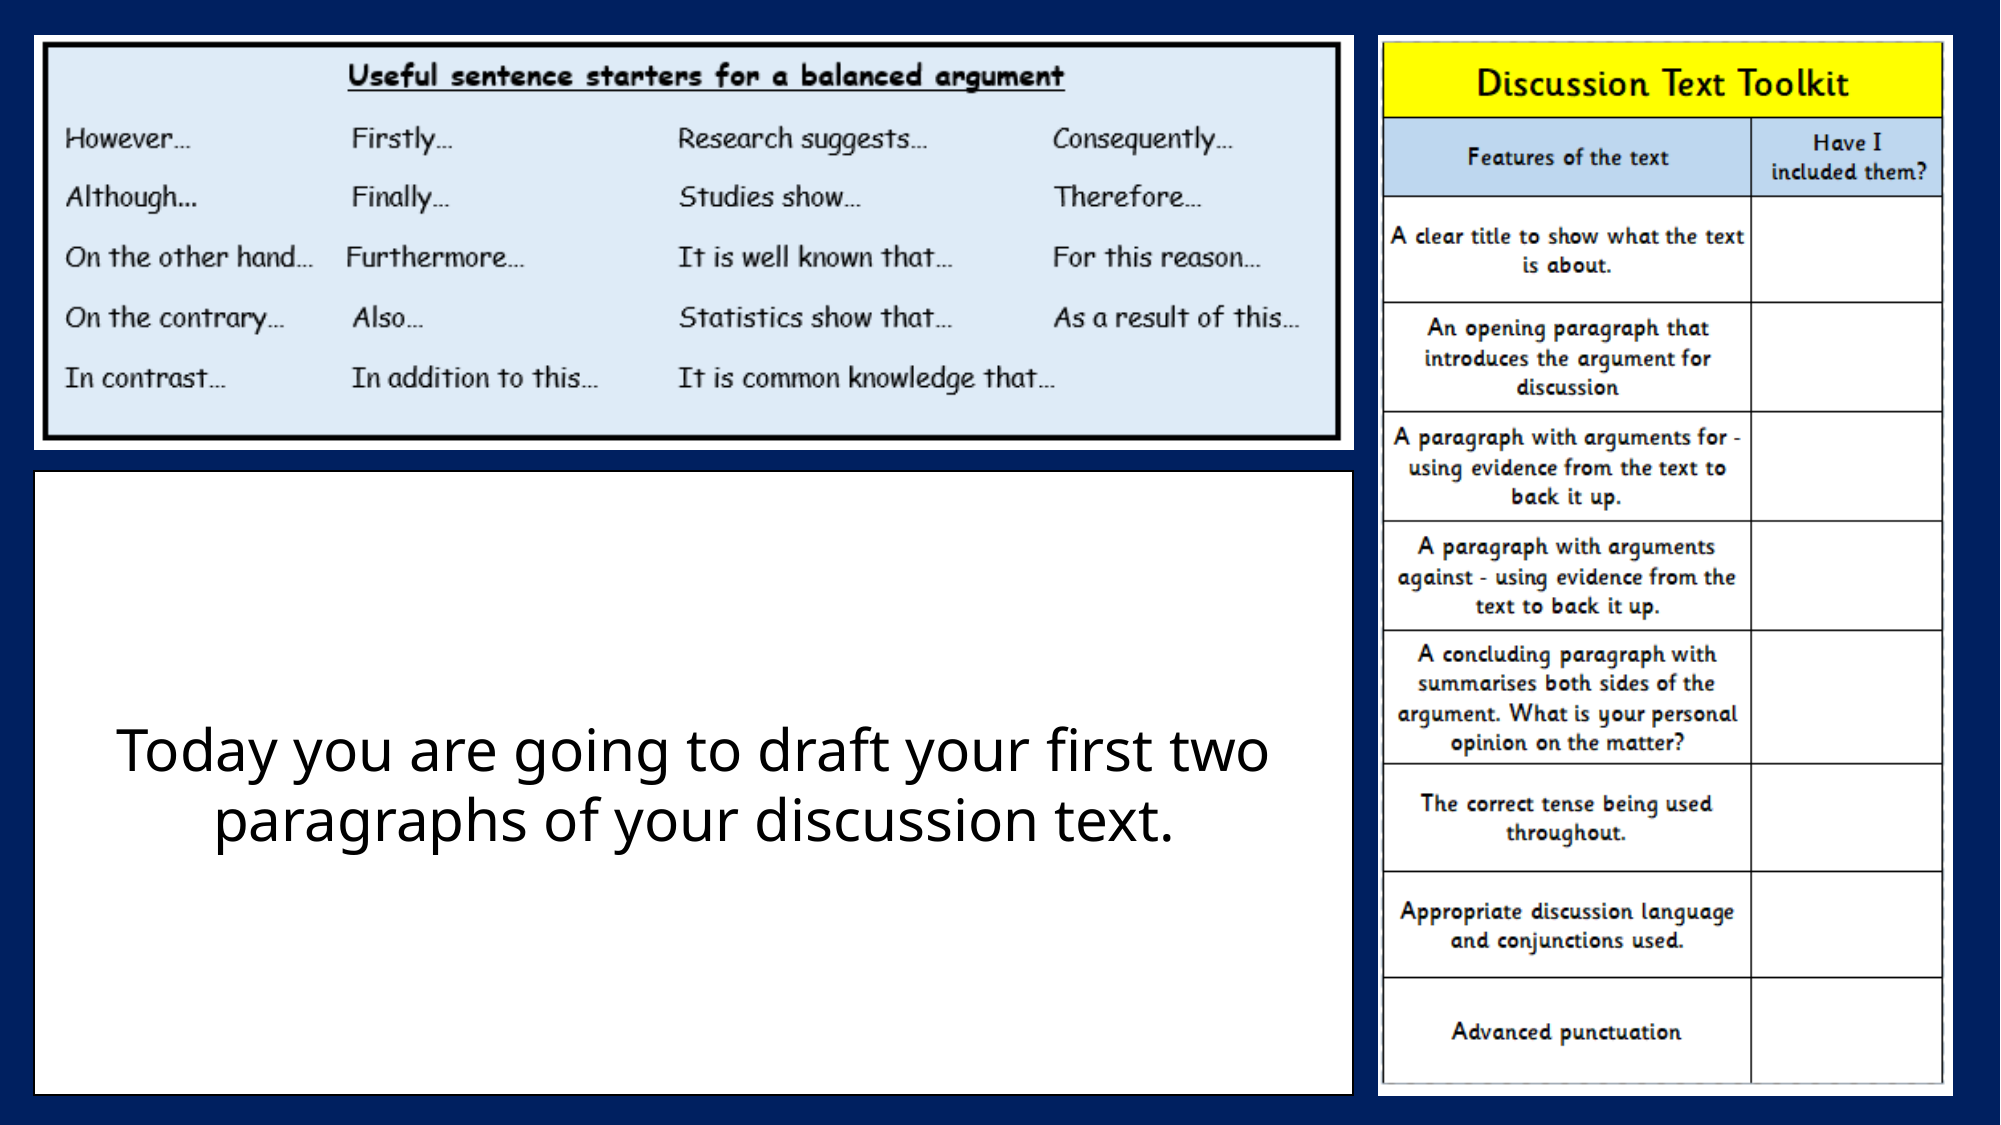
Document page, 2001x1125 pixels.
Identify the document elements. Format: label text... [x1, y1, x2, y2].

picture [34, 35, 1354, 450]
text_box Today you are going to draft your first two paragraphs of your discussion text. [33, 470, 1354, 1096]
picture [1378, 35, 1953, 1096]
